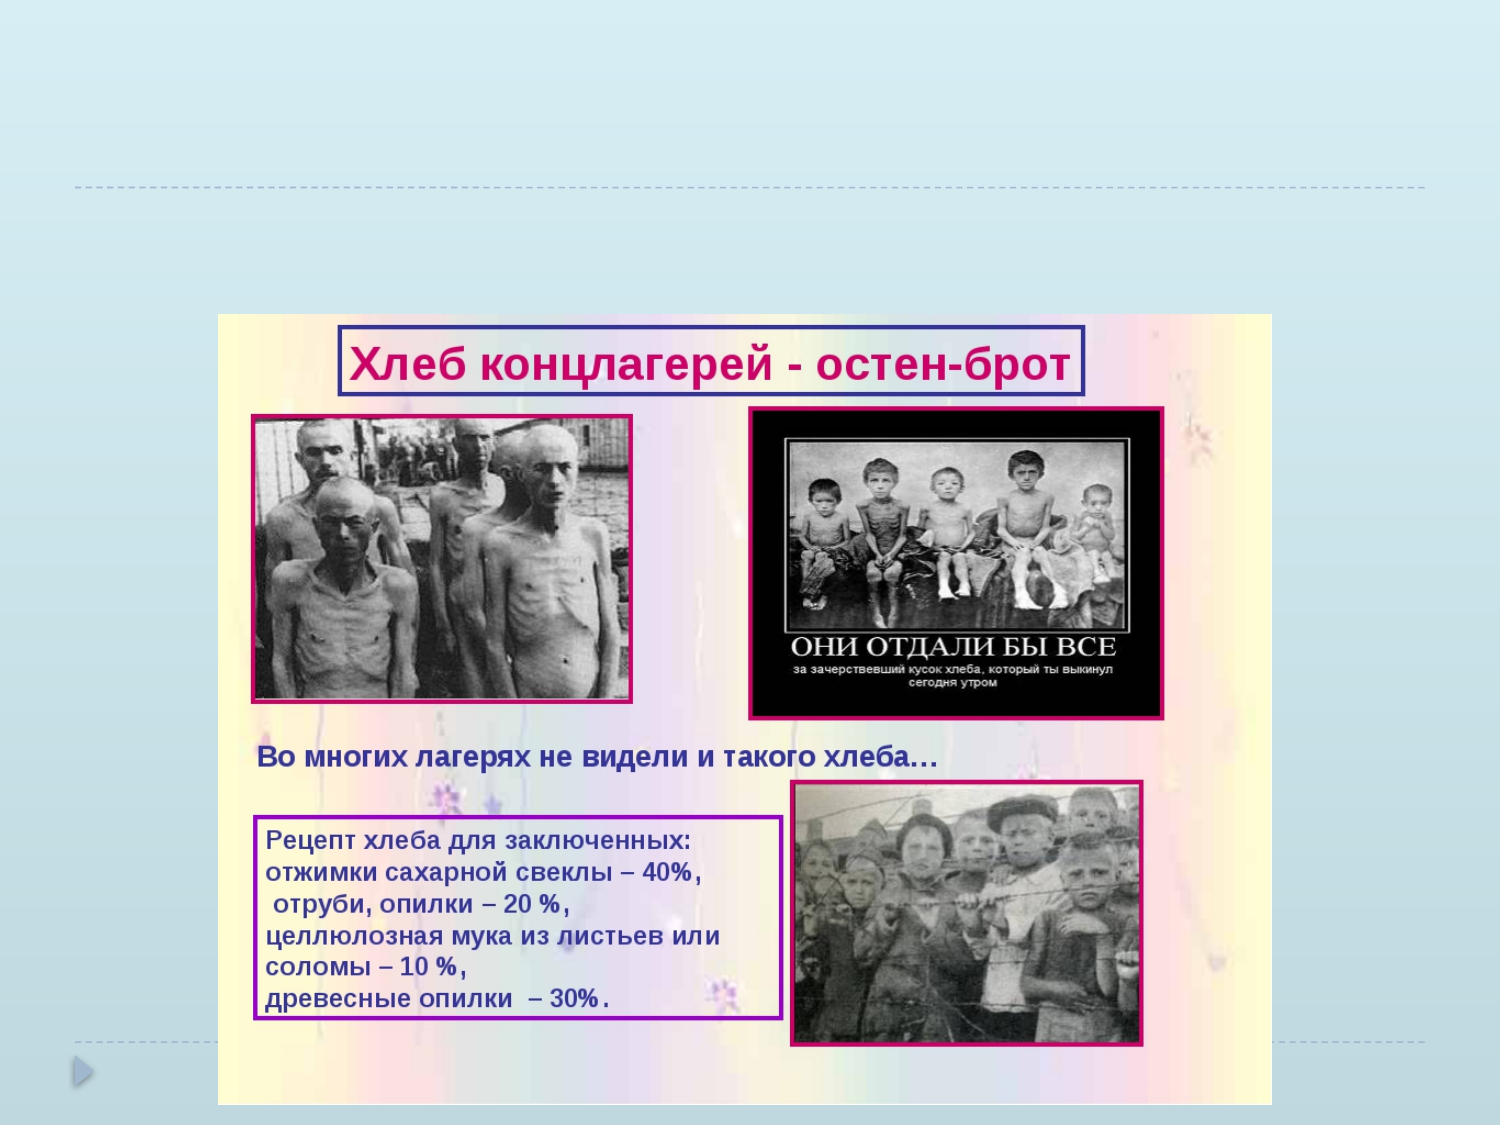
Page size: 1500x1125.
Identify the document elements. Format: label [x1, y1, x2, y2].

list [218, 314, 1272, 1105]
